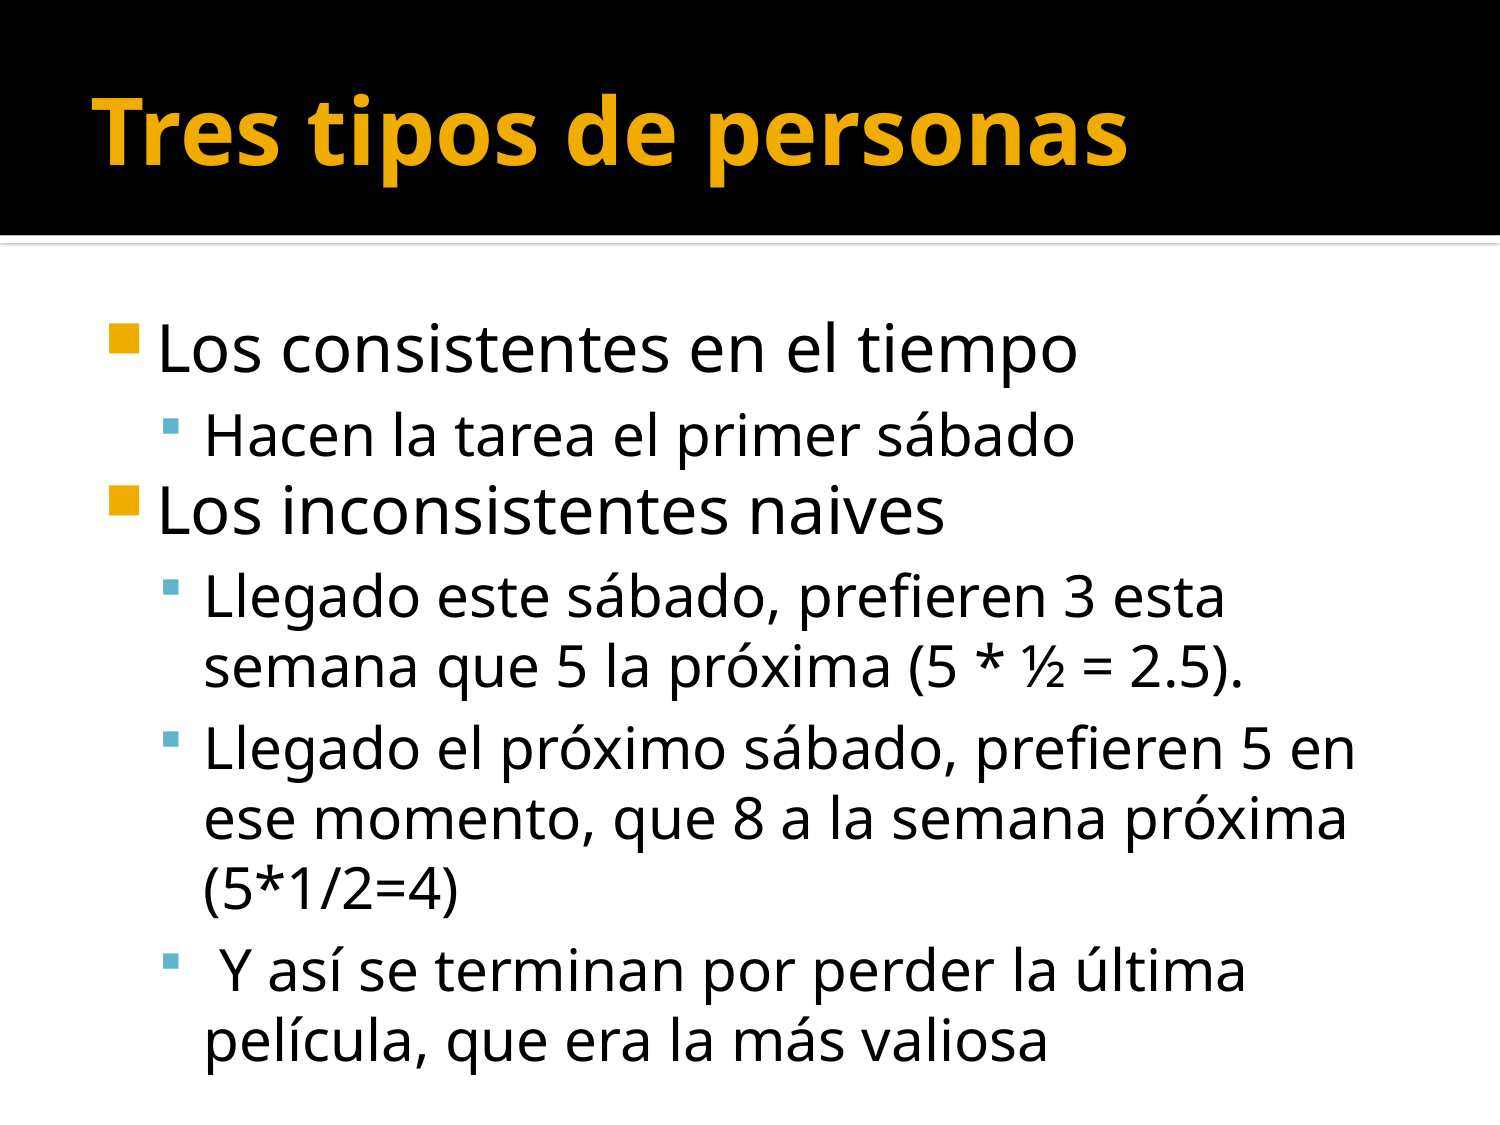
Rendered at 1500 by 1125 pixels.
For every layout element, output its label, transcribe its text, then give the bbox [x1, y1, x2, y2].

list Los consistentes en el tiempo Hacen la tarea el primer sábado Los inconsistentes naives Llegado este sábado, prefieren 3 esta semana que 5 la próxima (5 * ½ = 2.5). Llegado el próximo sábado, prefieren 5 en ese momento, que 8 a la semana próxima (5*1/2=4) Y así se terminan por perder la última película, que era la más valiosa [75, 291, 1425, 1050]
title Tres tipos de personas [75, 25, 1425, 231]
